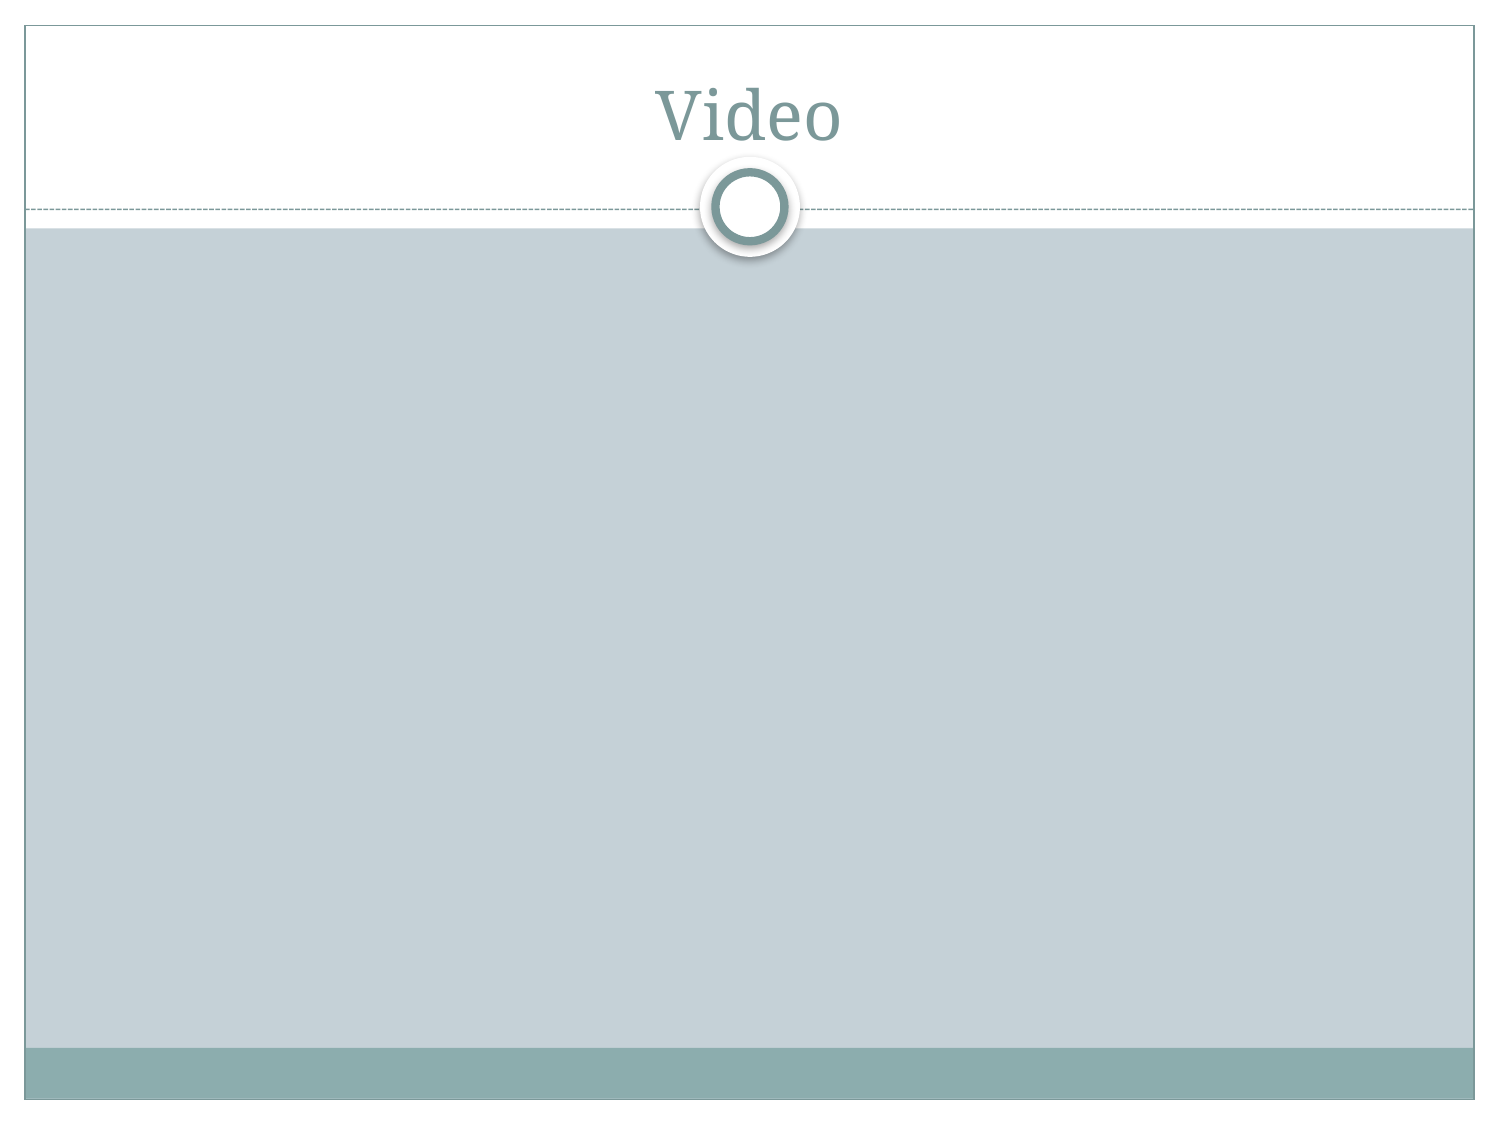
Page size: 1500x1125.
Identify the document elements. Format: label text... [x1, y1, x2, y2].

title Video [49, 37, 1450, 162]
